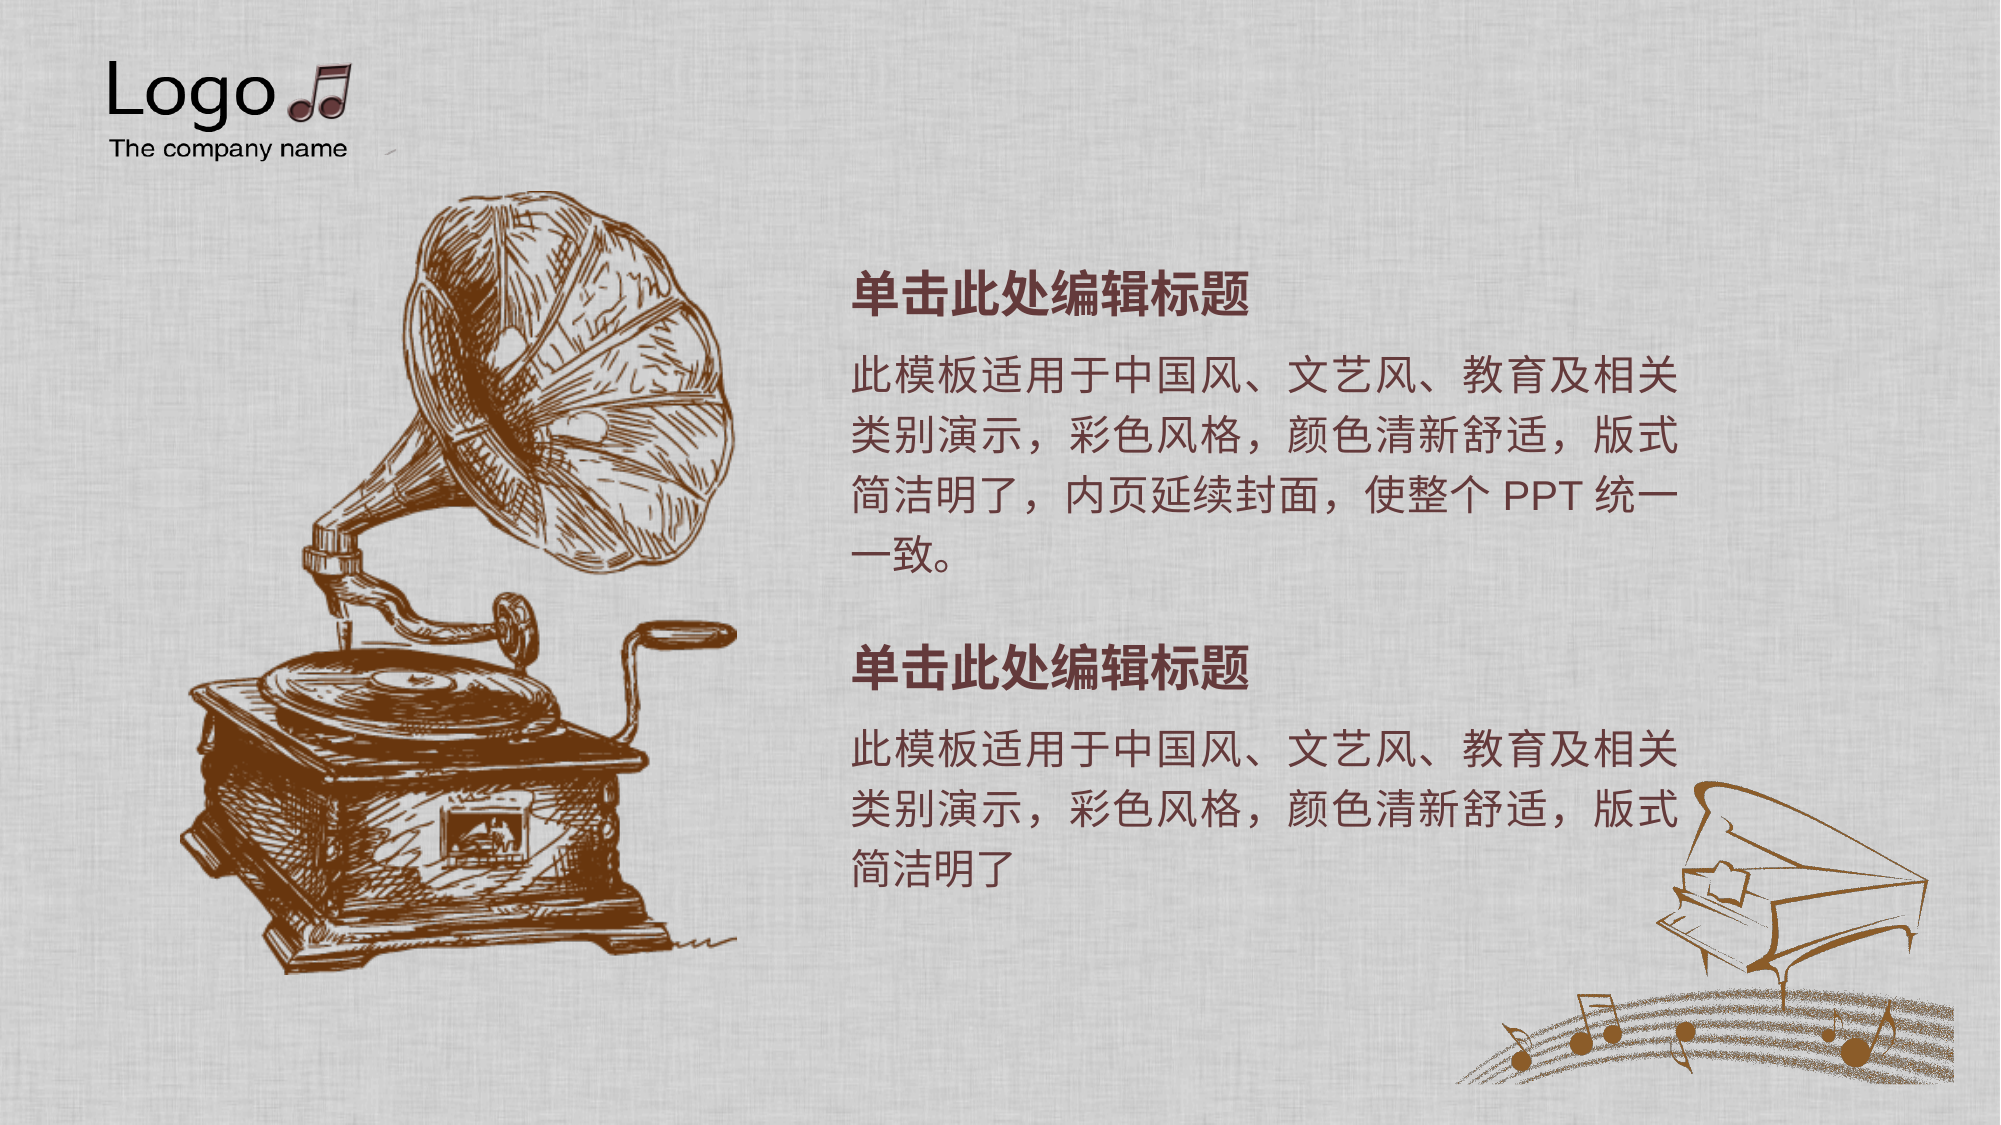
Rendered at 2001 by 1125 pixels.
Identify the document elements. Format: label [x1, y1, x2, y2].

picture [0, 0, 2000, 1125]
text_box [835, 242, 1695, 616]
text_box [835, 616, 1695, 897]
